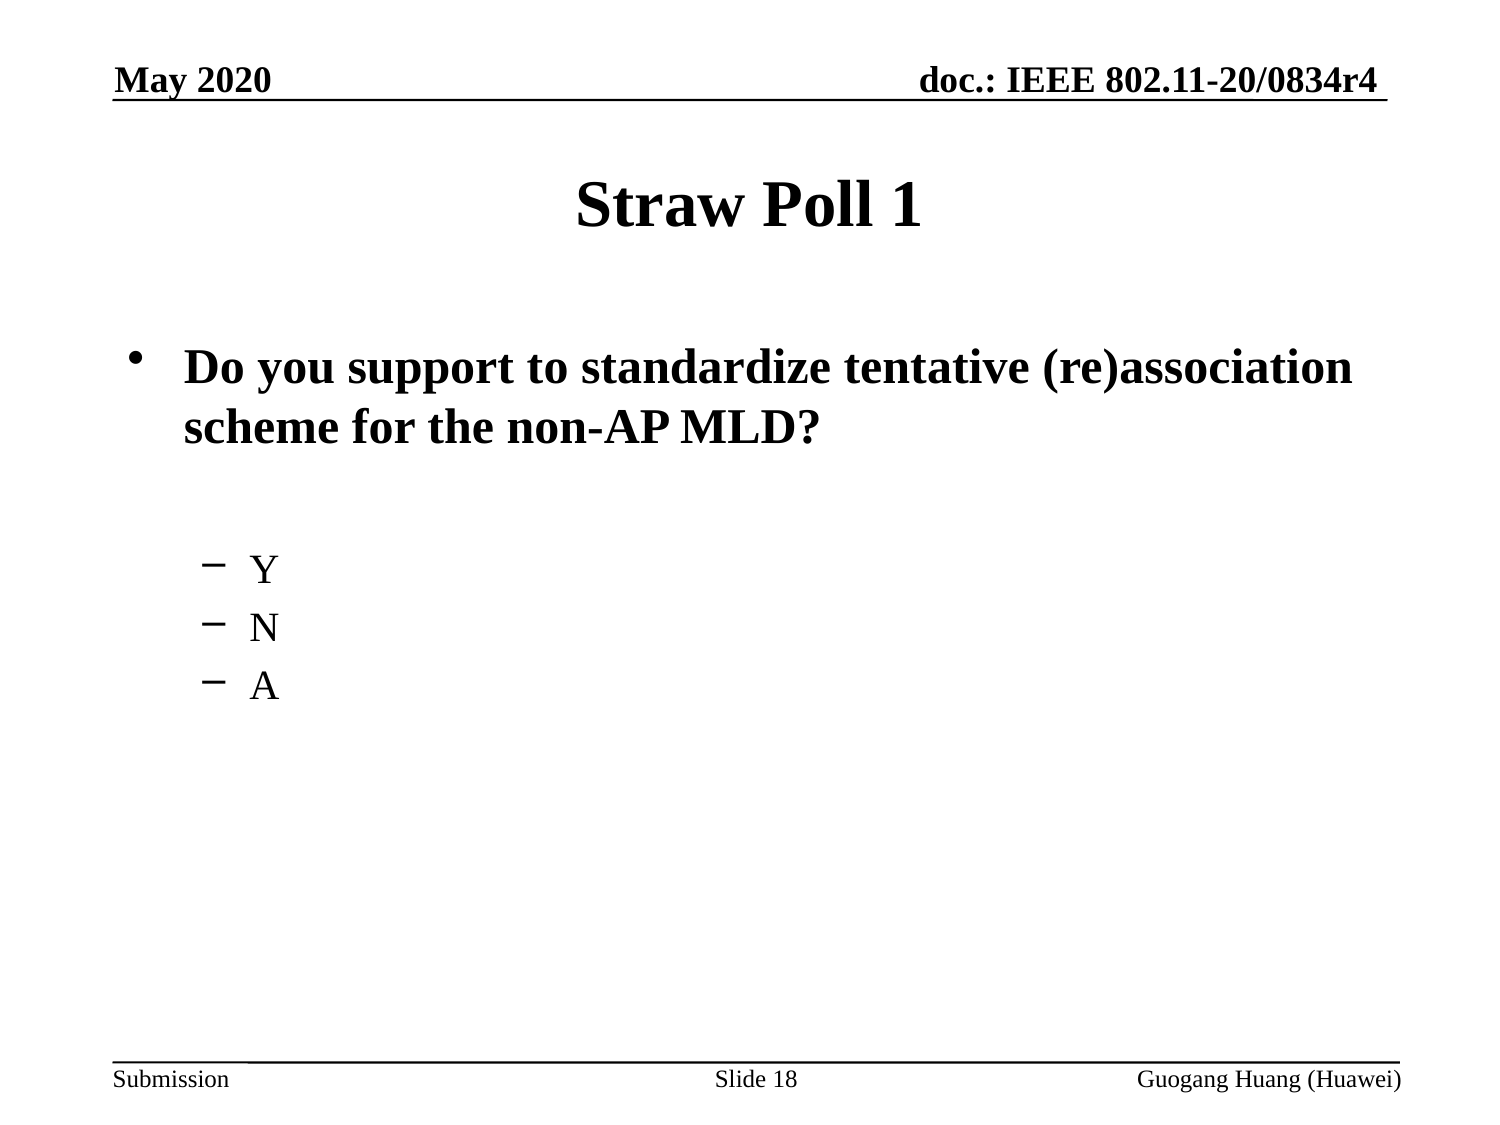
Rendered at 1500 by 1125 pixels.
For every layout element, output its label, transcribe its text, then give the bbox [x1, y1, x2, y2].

slide_number Slide 18 [712, 1061, 800, 1093]
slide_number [114, 54, 274, 101]
text_box Straw Poll 1 [112, 112, 1388, 288]
footer Guogang Huang (Huawei) [1133, 1061, 1402, 1093]
list Do you support to standardize tentative (re)association scheme for the non-AP MLD? Y N A [112, 326, 1388, 1002]
